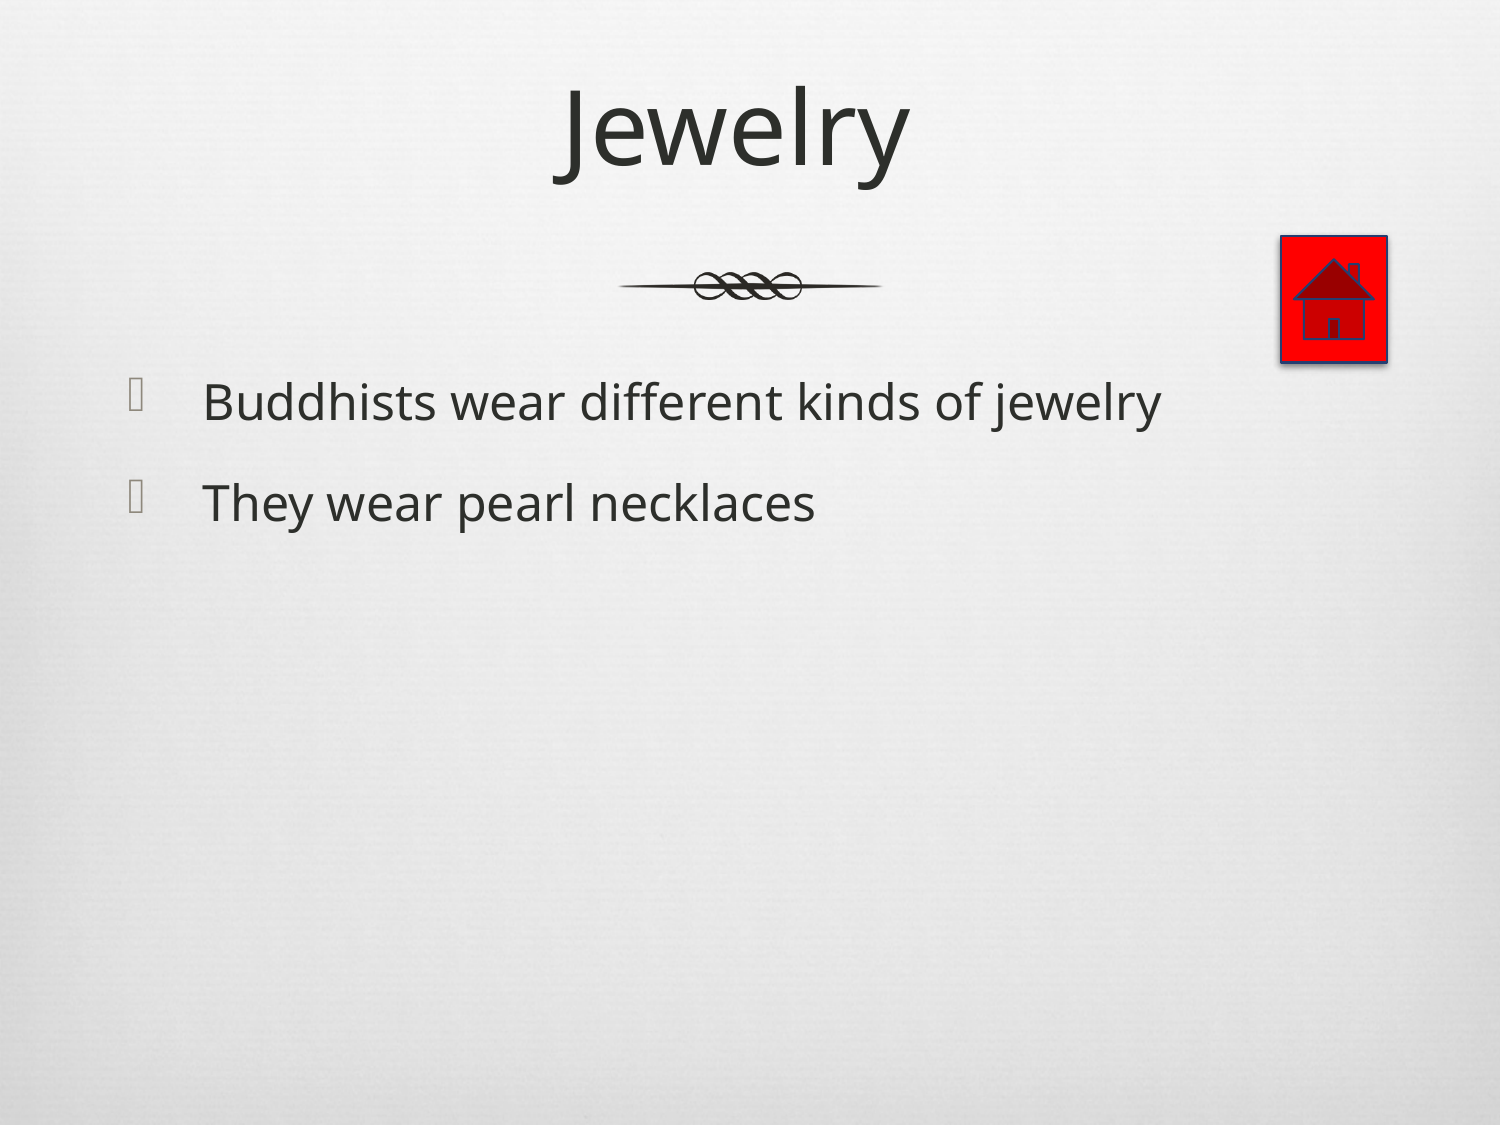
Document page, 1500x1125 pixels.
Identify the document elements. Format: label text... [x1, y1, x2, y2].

text_box [1280, 235, 1388, 364]
picture [615, 272, 885, 300]
list Buddhists wear different kinds of jewelry They wear pearl necklaces [112, 362, 1388, 963]
title Jewelry [112, 11, 1388, 236]
